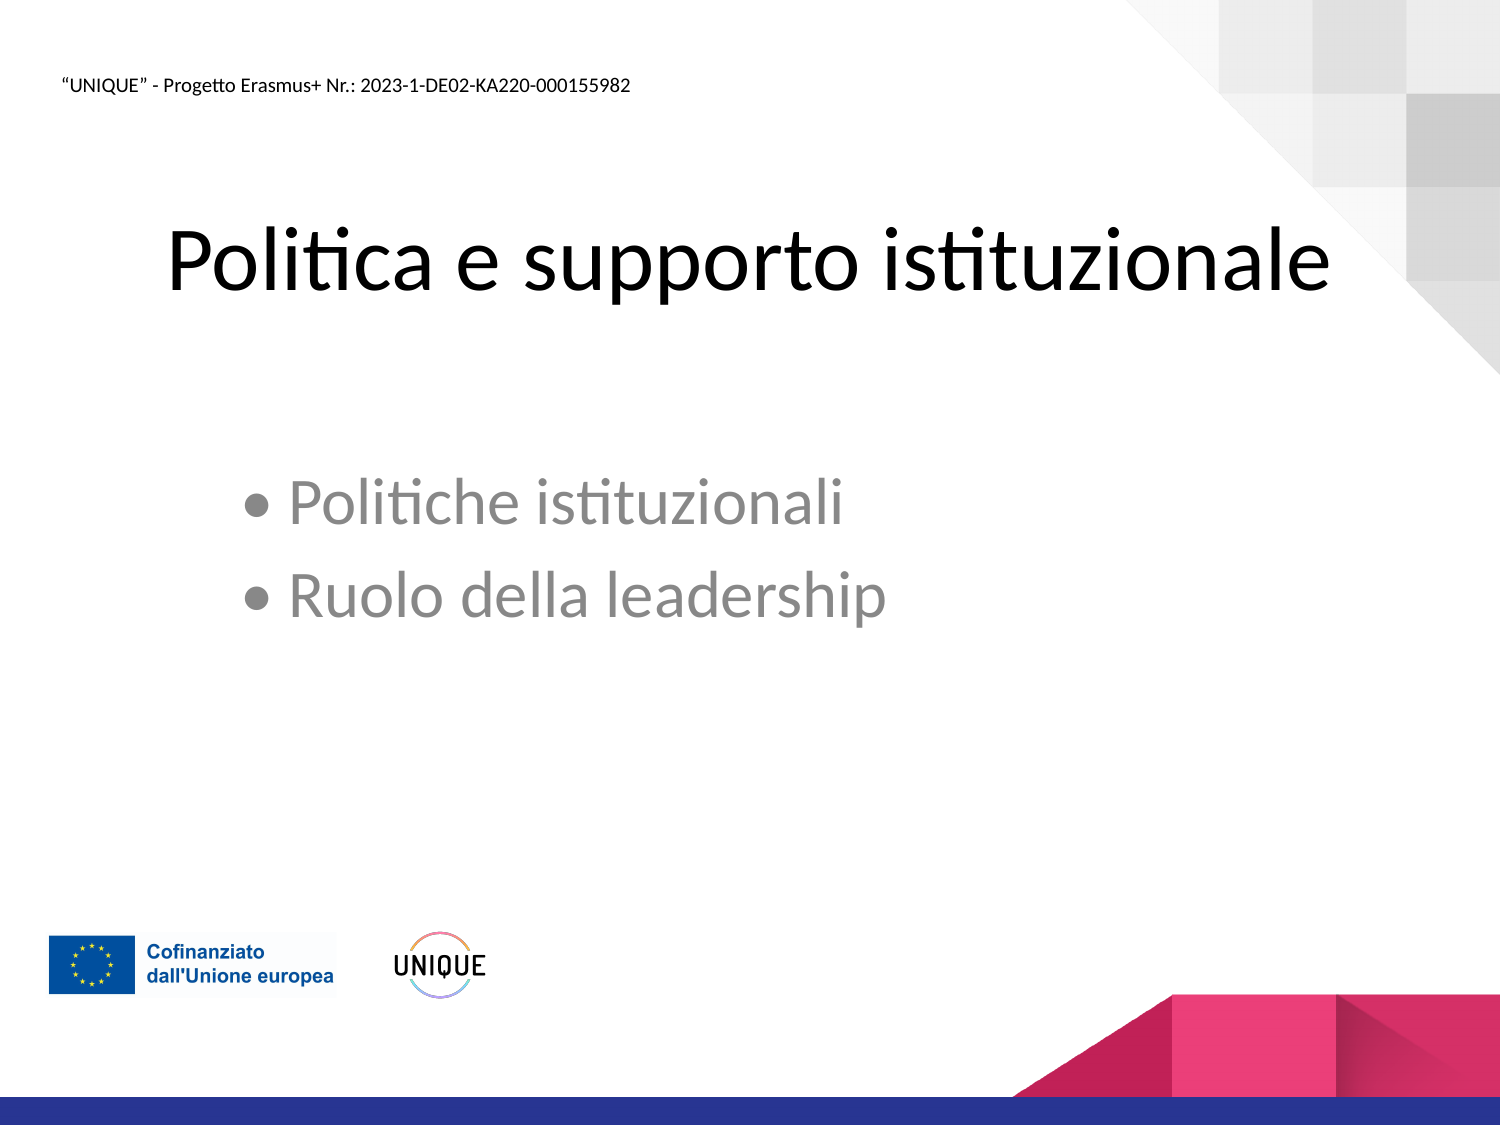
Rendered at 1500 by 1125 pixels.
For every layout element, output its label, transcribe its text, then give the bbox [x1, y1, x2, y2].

subtitle • Politiche istituzionali • Ruolo della leadership [225, 450, 1275, 738]
title Politica e supporto istituzionale [112, 132, 1388, 375]
picture [1125, 0, 1500, 375]
picture [0, 919, 1500, 1125]
